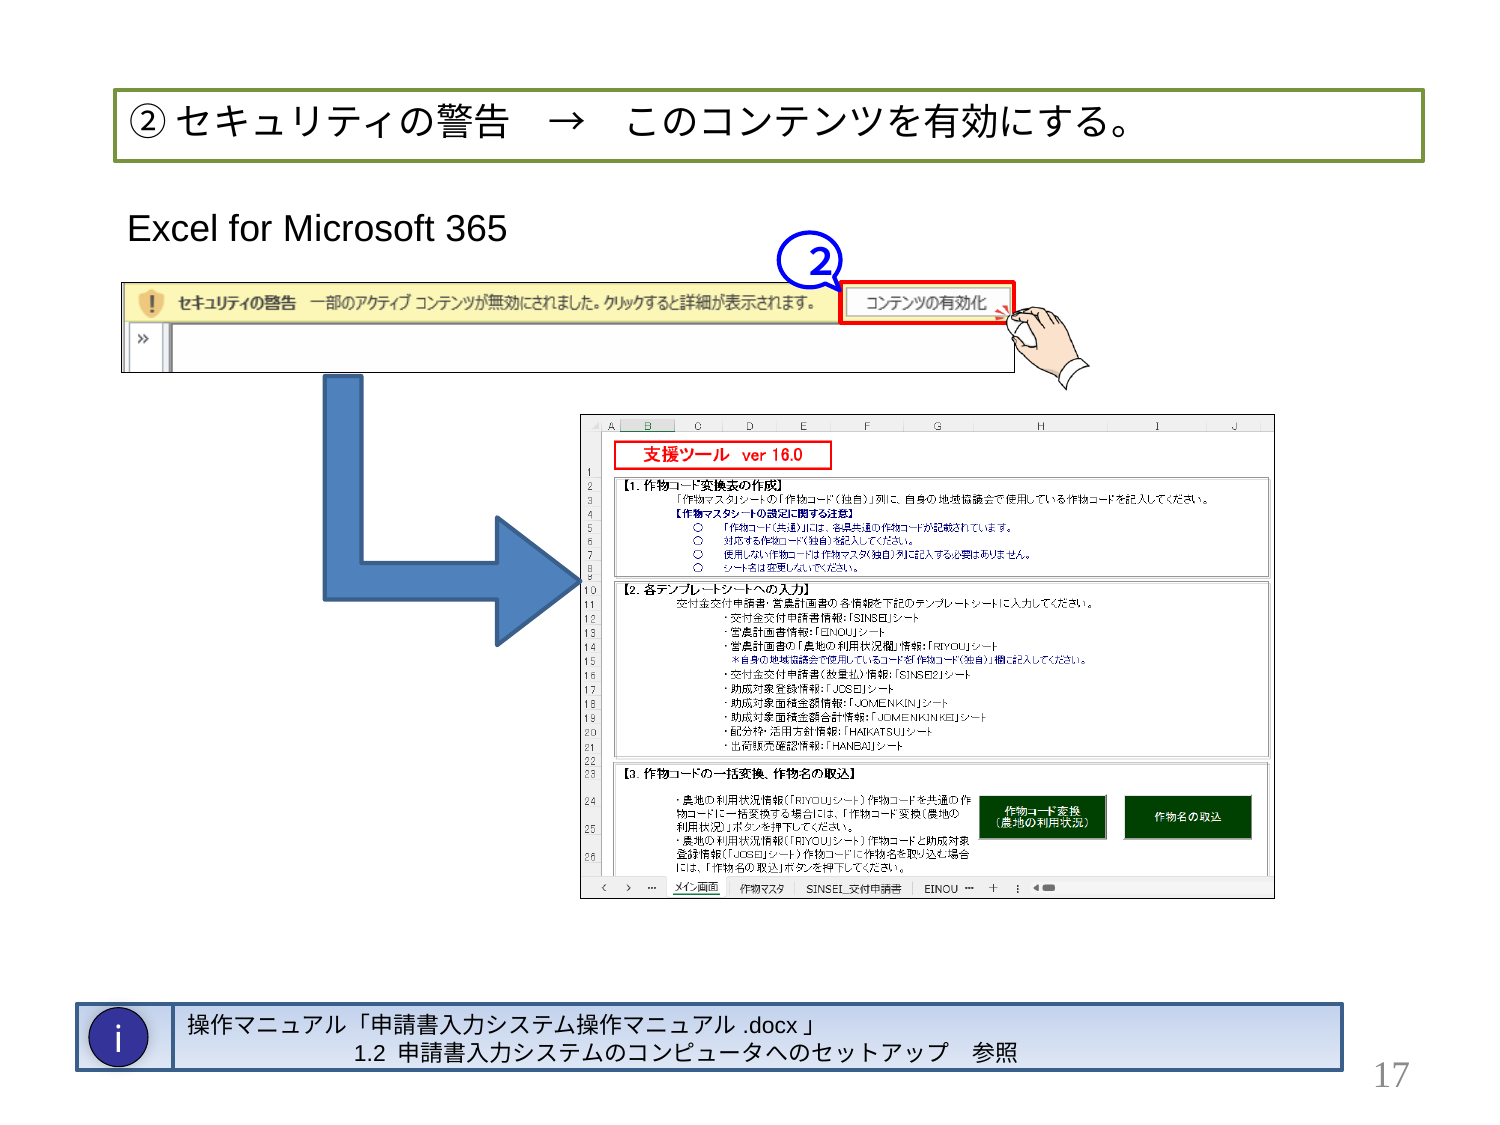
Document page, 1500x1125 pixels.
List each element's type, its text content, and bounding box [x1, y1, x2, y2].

text_box ②セキュリティの警告 → このコンテンツを有効にする。 [113, 88, 1425, 163]
text_box Excel for Microsoft 365 [112, 196, 691, 301]
picture [121, 281, 1090, 395]
picture [580, 413, 1275, 900]
text_box ２ [776, 230, 843, 280]
slide_number 16 [1074, 1042, 1425, 1103]
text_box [76, 1003, 1343, 1071]
text_box [322, 381, 575, 648]
